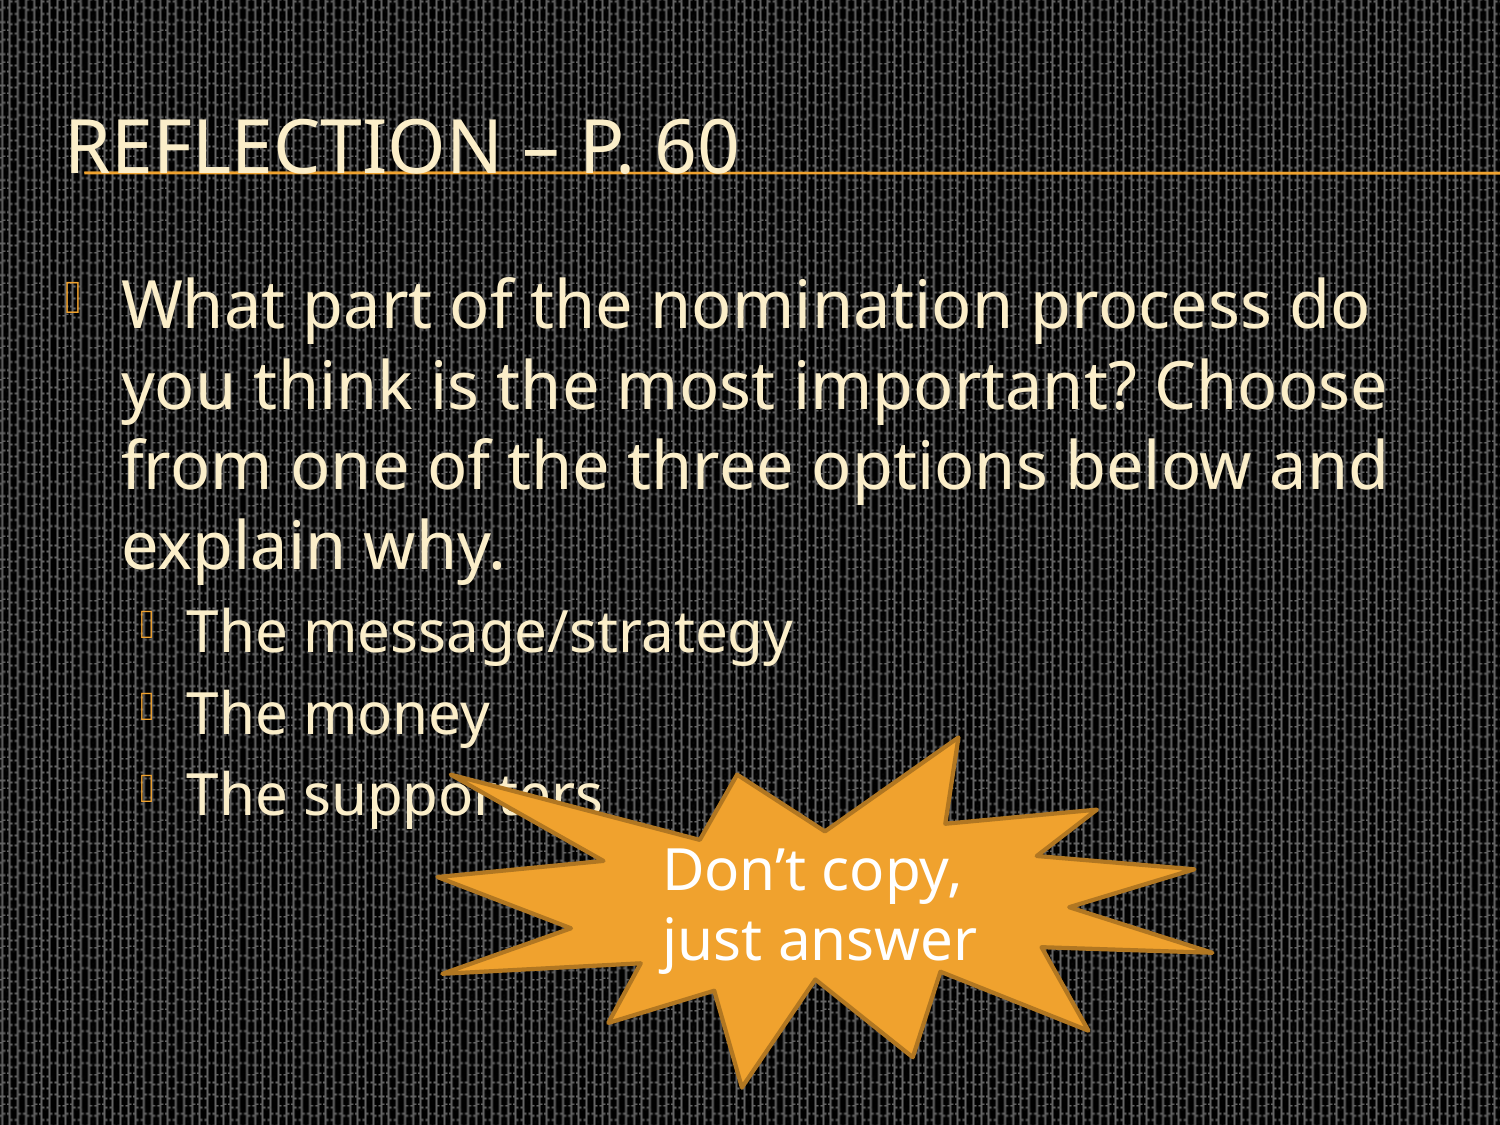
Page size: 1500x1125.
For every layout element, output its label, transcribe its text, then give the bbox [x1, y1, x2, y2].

list What part of the nomination process do you think is the most important? Choose from one of the three options below and explain why. The message/strategy The money The supporters [50, 254, 1475, 1075]
title Reflection – p. 60 [50, 75, 1475, 213]
text_box Don’t copy, just answer [435, 735, 1215, 1090]
